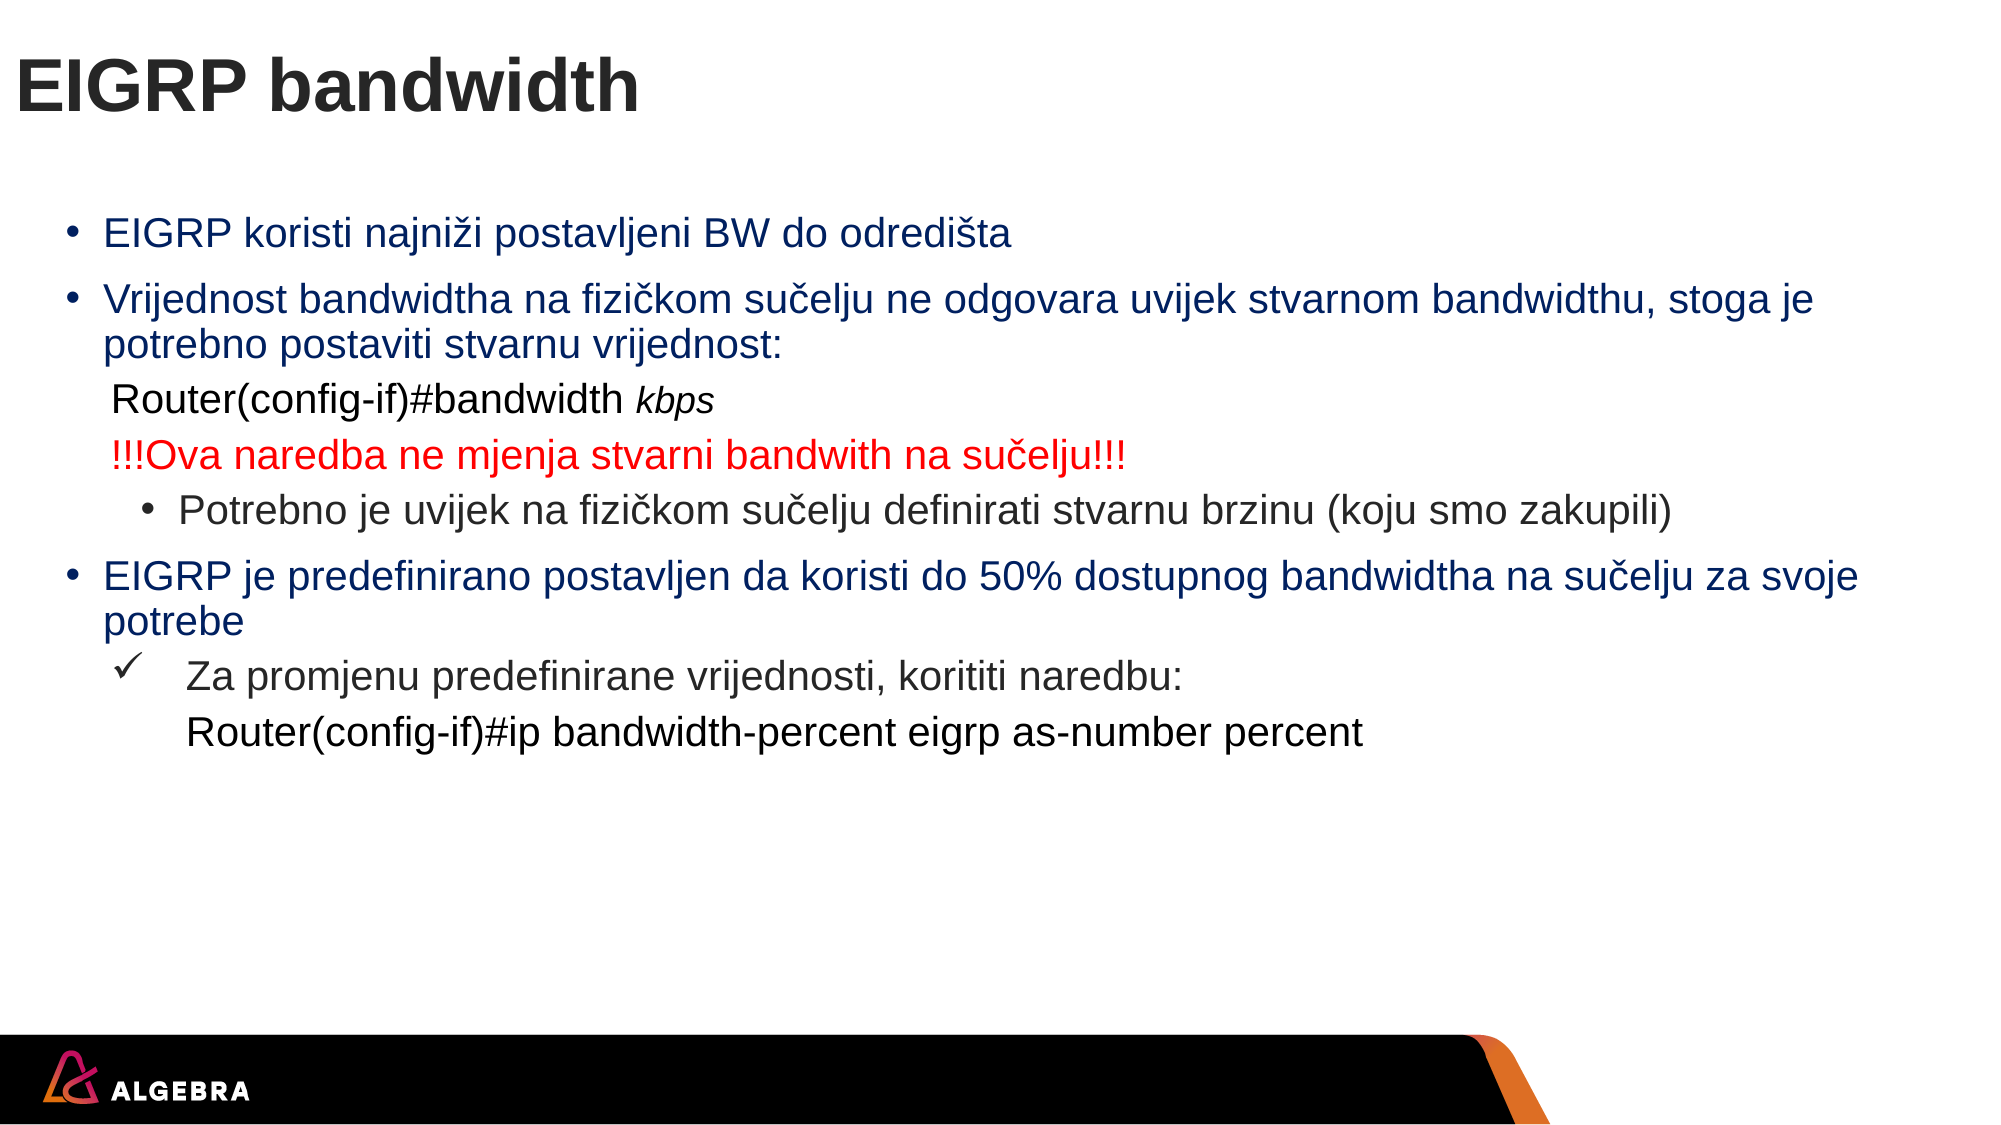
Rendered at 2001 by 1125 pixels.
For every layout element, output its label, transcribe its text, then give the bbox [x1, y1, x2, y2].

title EIGRP bandwidth [0, 0, 1739, 176]
picture [0, 1034, 1733, 1125]
list EIGRP koristi najniži postavljeni BW do odredišta Vrijednost bandwidtha na fizičkom sučelju ne odgovara uvijek stvarnom bandwidthu, stoga je potrebno postaviti stvarnu vrijednost: Router(config-if)#bandwidth kbps !!!Ova naredba ne mjenja stvarni bandwith na sučelju!!! Potrebno je uvijek na fizičkom sučelju definirati stvarnu brzinu (koju smo zakupili) EIGRP je predefinirano postavljen da koristi do 50% dostupnog bandwidtha na sučelju za svoje potrebe Za promjenu predefinirane vrijednosti, korititi naredbu: Router(config-if)#ip bandwidth-percent eigrp as-number percent [50, 204, 1956, 1037]
